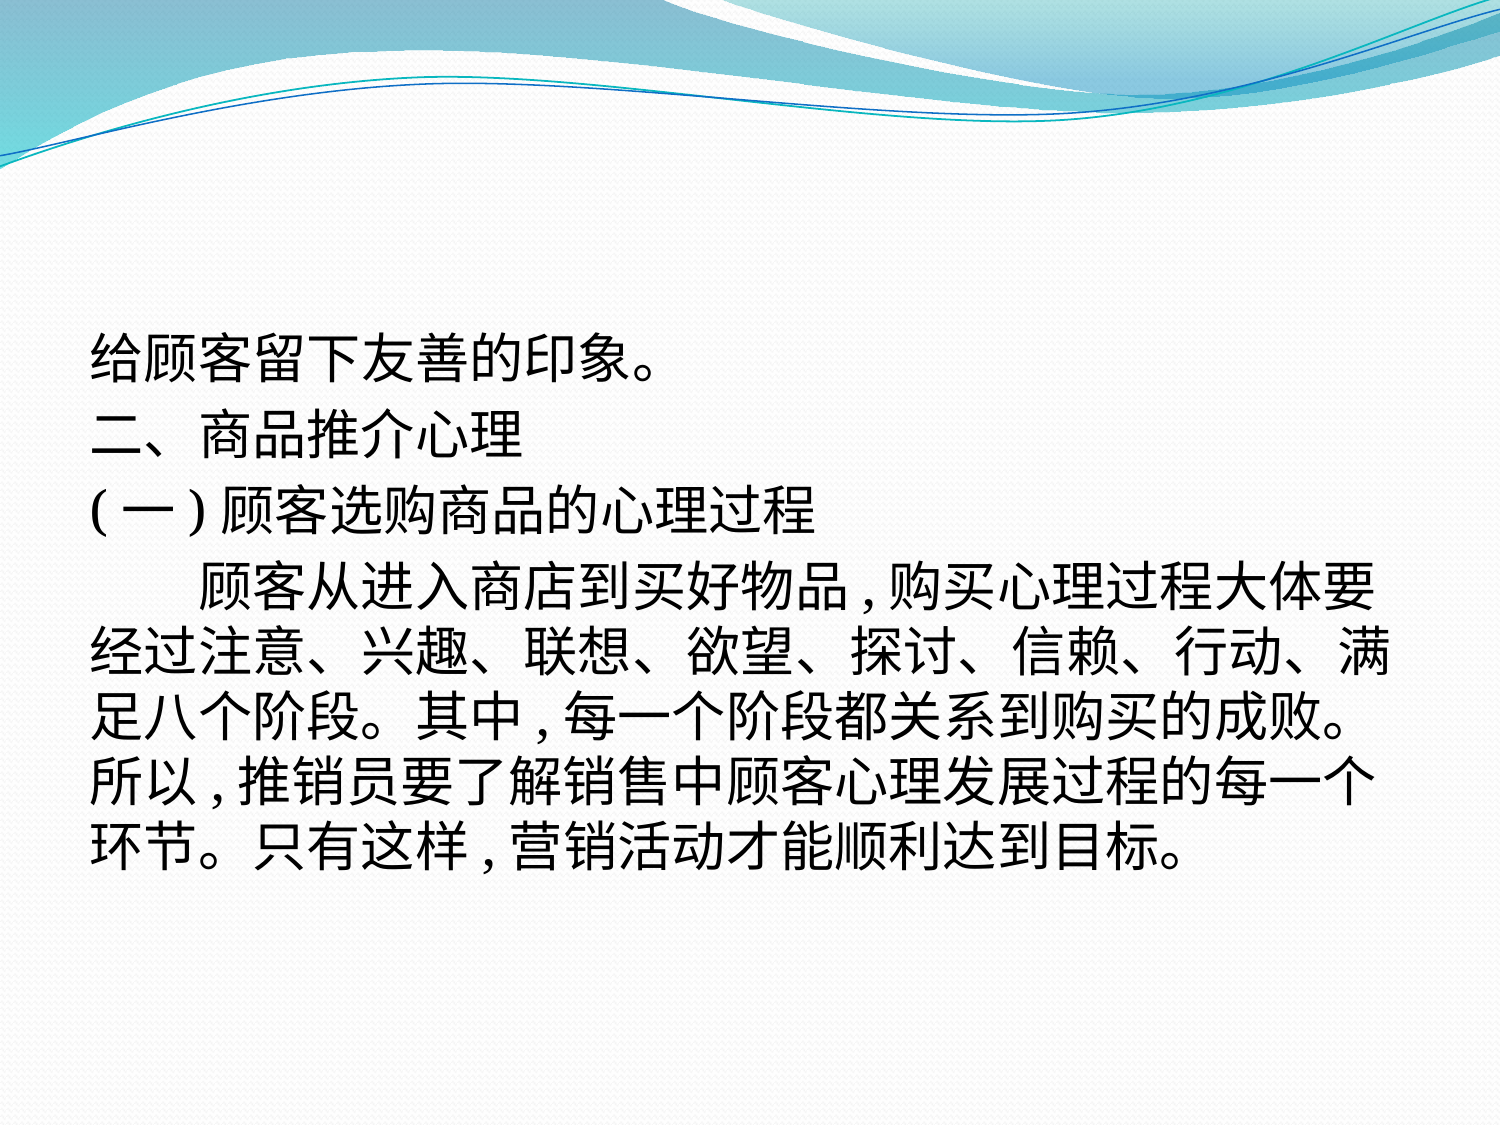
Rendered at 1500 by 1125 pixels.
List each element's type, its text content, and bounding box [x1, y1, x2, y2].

list 给顾客留下友善的印象。 二、商品推介心理 (一)顾客选购商品的心理过程 顾客从进入商店到买好物品,购买心理过程大体要经过注意、兴趣、联想、欲望、探讨、信赖、行动、满足八个阶段。其中,每一个阶段都关系到购买的成败。所以,推销员要了解销售中顾客心理发展过程的每一个环节。只有这样,营销活动才能顺利达到目标。 [75, 317, 1425, 1038]
